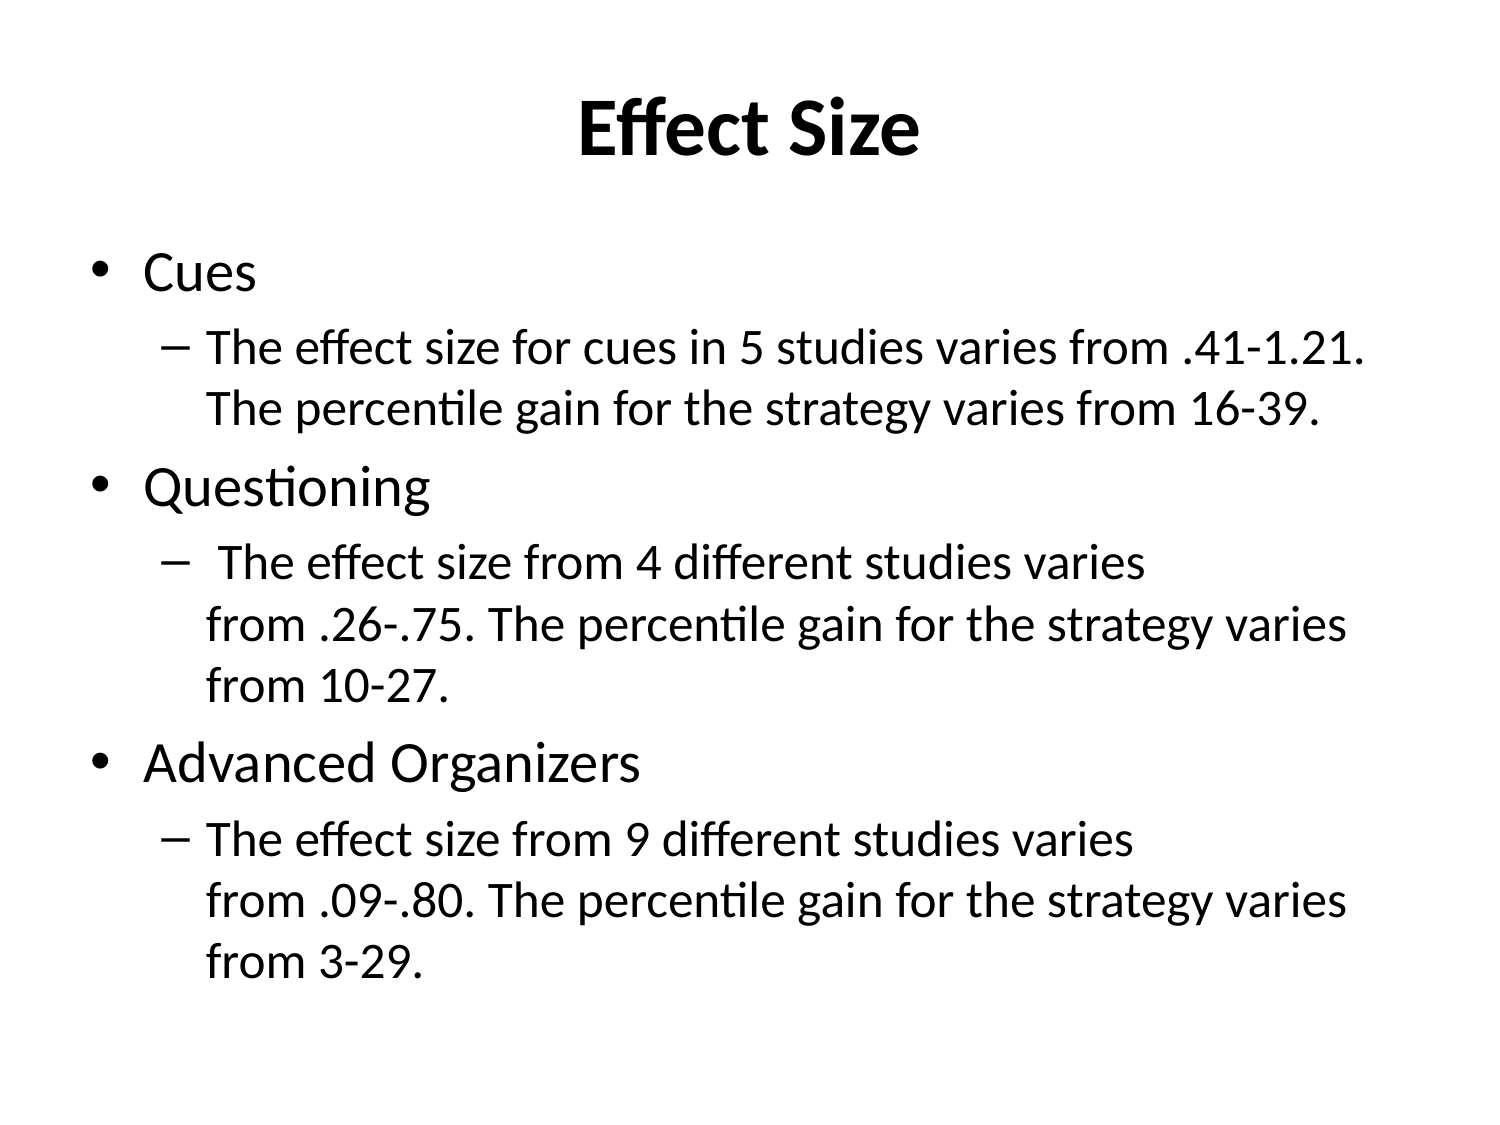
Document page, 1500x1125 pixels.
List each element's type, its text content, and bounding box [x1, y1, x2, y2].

list Cues The effect size for cues in 5 studies varies from .41-1.21. The percentile gain for the strategy varies from 16-39. Questioning The effect size from 4 different studies varies from .26-.75. The percentile gain for the strategy varies from 10-27. Advanced Organizers The effect size from 9 different studies varies from .09-.80. The percentile gain for the strategy varies from 3-29. [75, 224, 1425, 1005]
title Effect Size [75, 45, 1425, 200]
